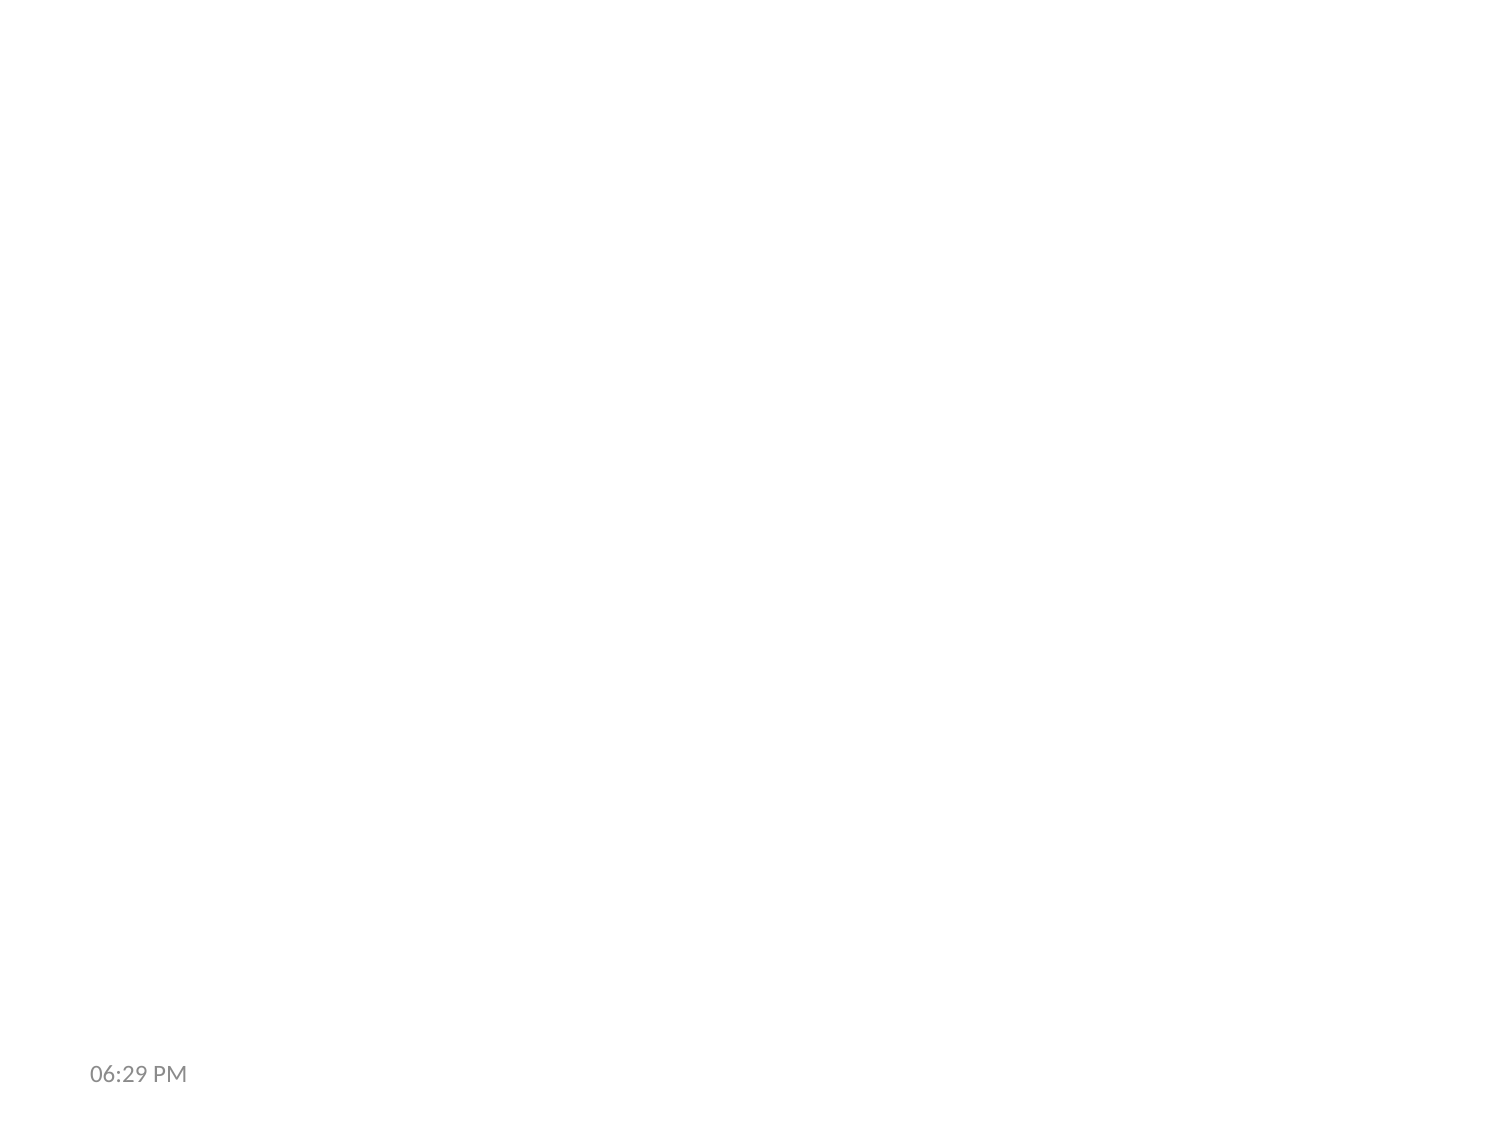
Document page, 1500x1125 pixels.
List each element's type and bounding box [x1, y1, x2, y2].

slide_number [75, 1042, 425, 1103]
